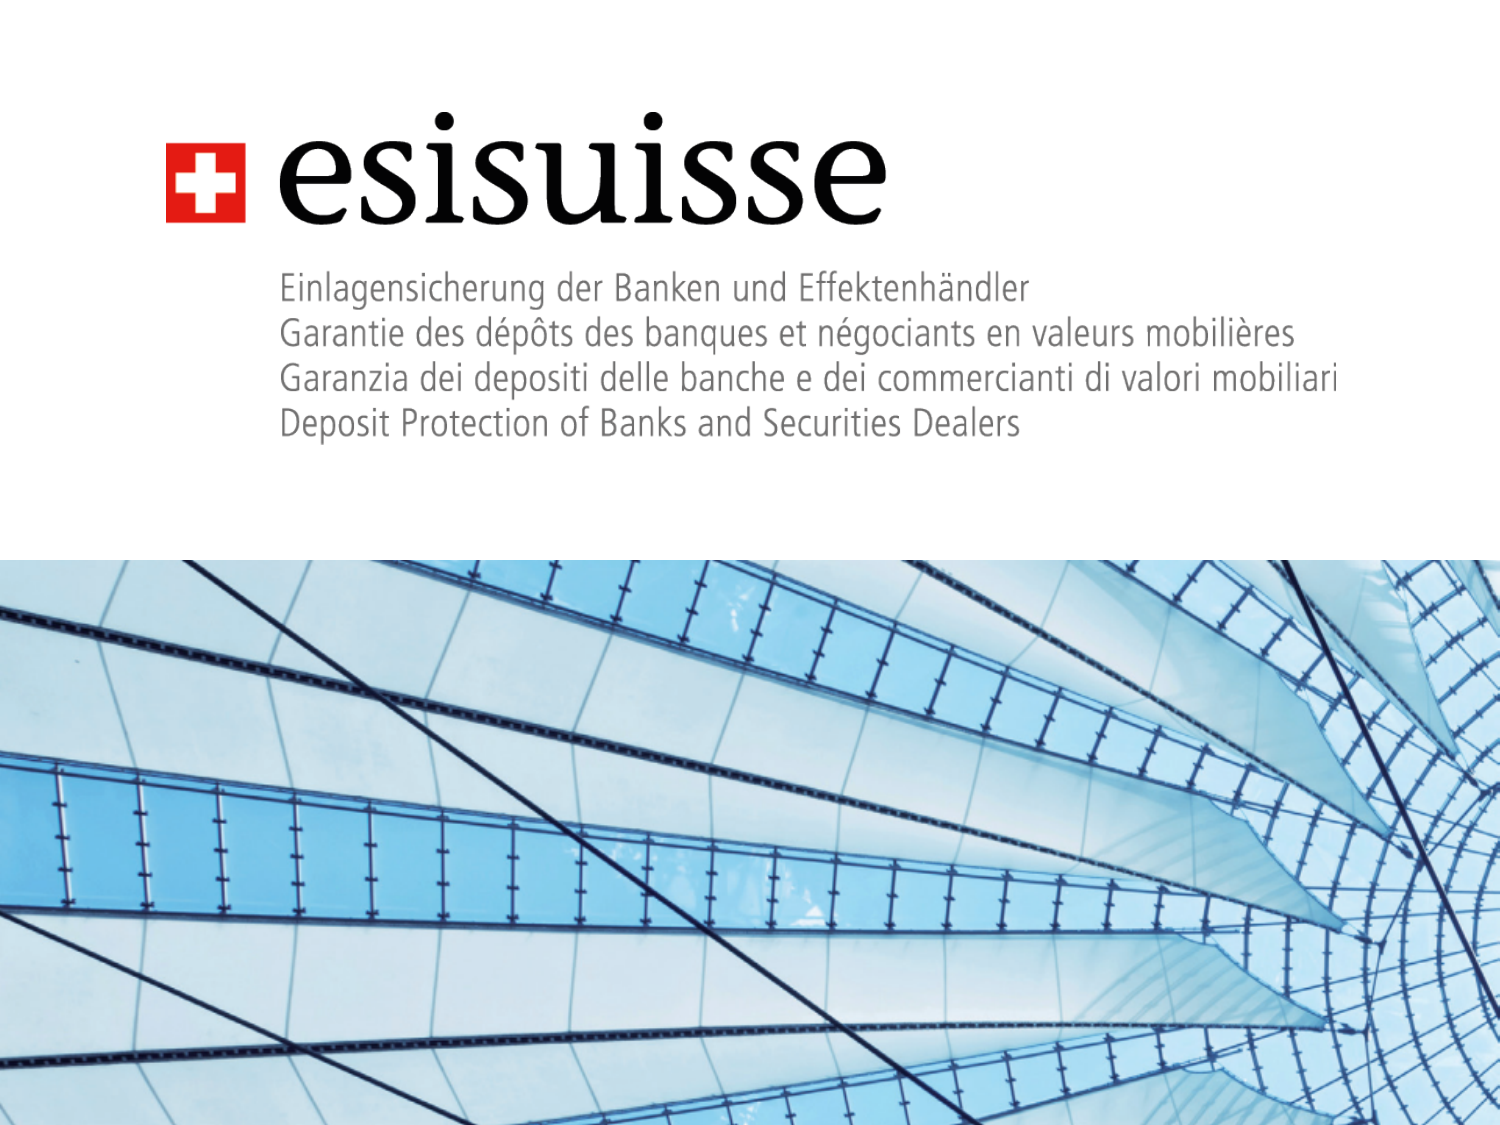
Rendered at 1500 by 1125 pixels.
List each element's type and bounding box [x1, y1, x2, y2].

picture [0, 560, 1500, 1125]
picture [166, 112, 1336, 445]
